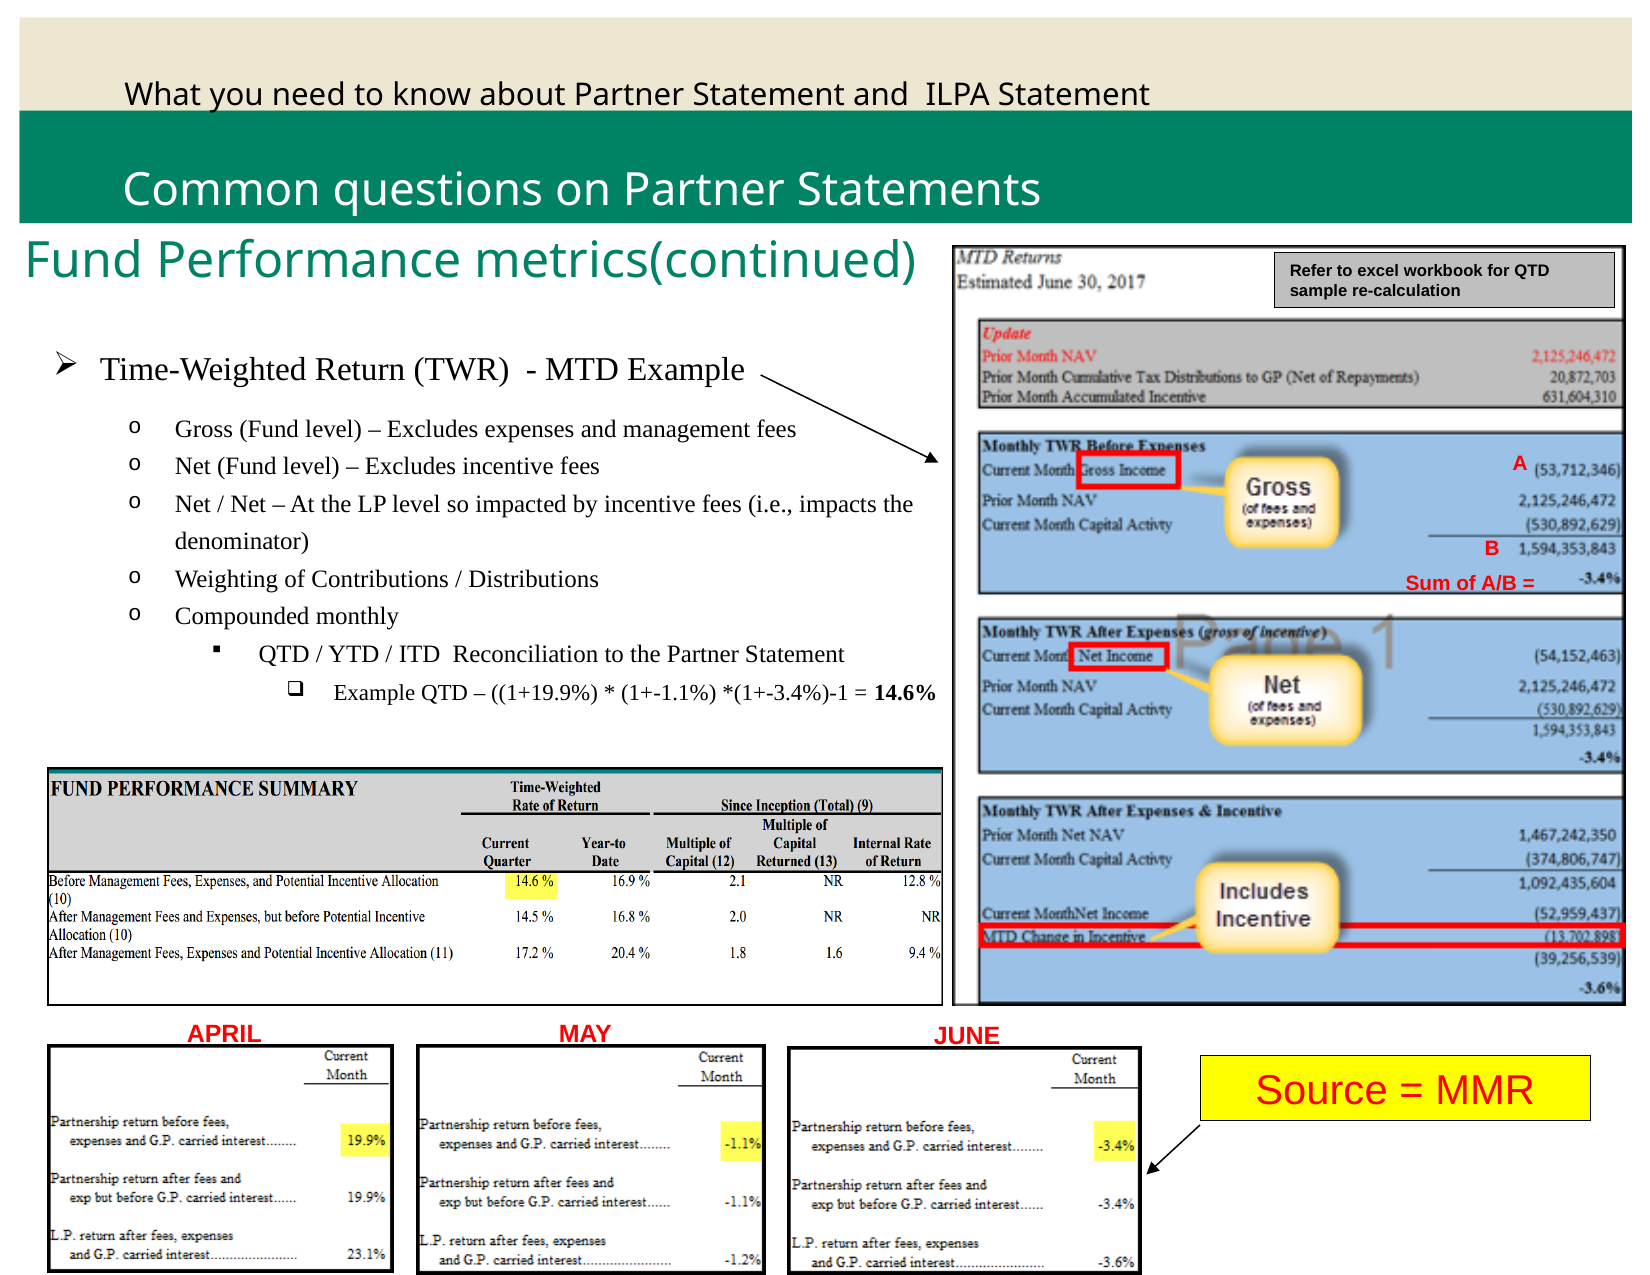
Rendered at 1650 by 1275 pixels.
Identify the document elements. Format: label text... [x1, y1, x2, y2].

picture [415, 1043, 766, 1275]
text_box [1146, 1124, 1201, 1175]
list Fund Performance metrics(continued) Time-Weighted Return (TWR) - MTD Example Gross (Fund level) – Excludes expenses and management fees Net (Fund level) – Excludes incentive fees Net / Net – At the LP level so impacted by incentive fees (i.e., impacts the denominator) Weighting of Contributions / Distributions Compounded monthly QTD / YTD / ITD Reconciliation to the Partner Statement Example QTD – ((1+19.9%) * (1+-1.1%) *(1+-3.4%)-1 = 14.6% [24, 249, 939, 1246]
picture [787, 1046, 1142, 1275]
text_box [760, 374, 939, 463]
text_box APRIL [55, 1015, 394, 1043]
text_box Source = MMR [1200, 1055, 1591, 1121]
picture [951, 245, 1627, 1007]
picture [47, 767, 943, 1006]
title Common questions on Partner Statements [105, 142, 1591, 231]
picture [47, 1043, 394, 1273]
text_box MAY [409, 1015, 761, 1056]
text_box JUNE [791, 1011, 1143, 1047]
